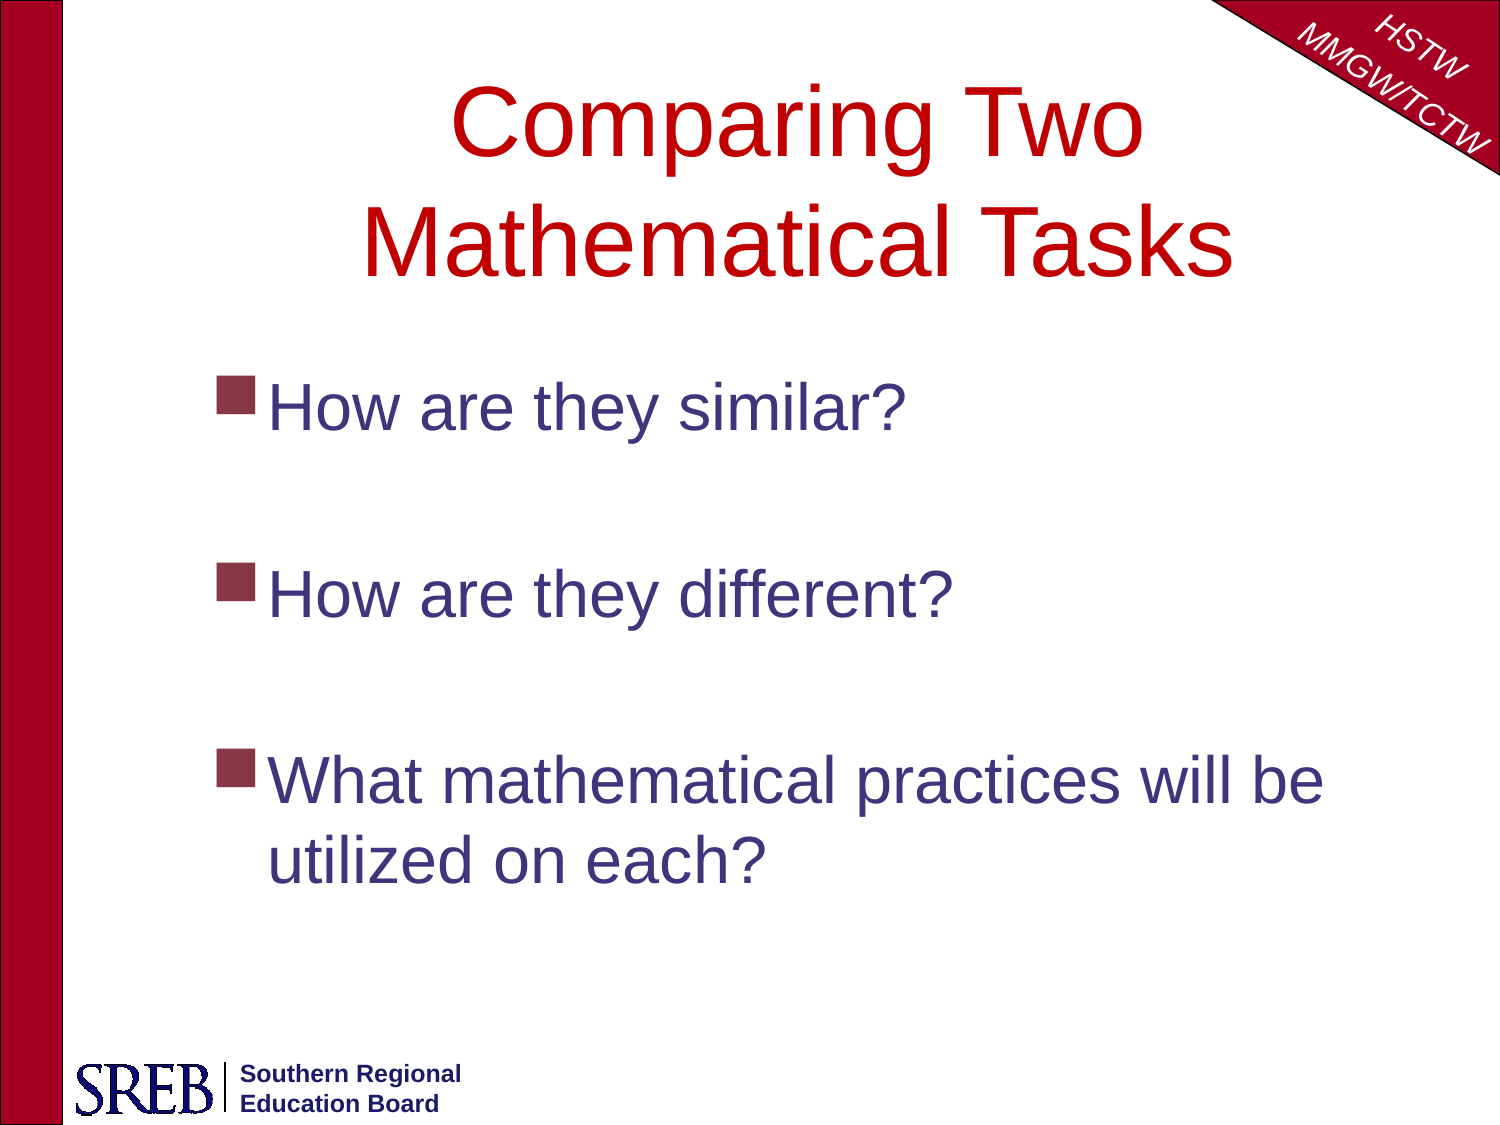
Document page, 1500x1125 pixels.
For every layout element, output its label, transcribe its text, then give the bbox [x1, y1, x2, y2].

list How are they similar? How are they different? What mathematical practices will be utilized on each? [195, 356, 1360, 1051]
title Comparing Two Mathematical Tasks [195, 74, 1401, 279]
